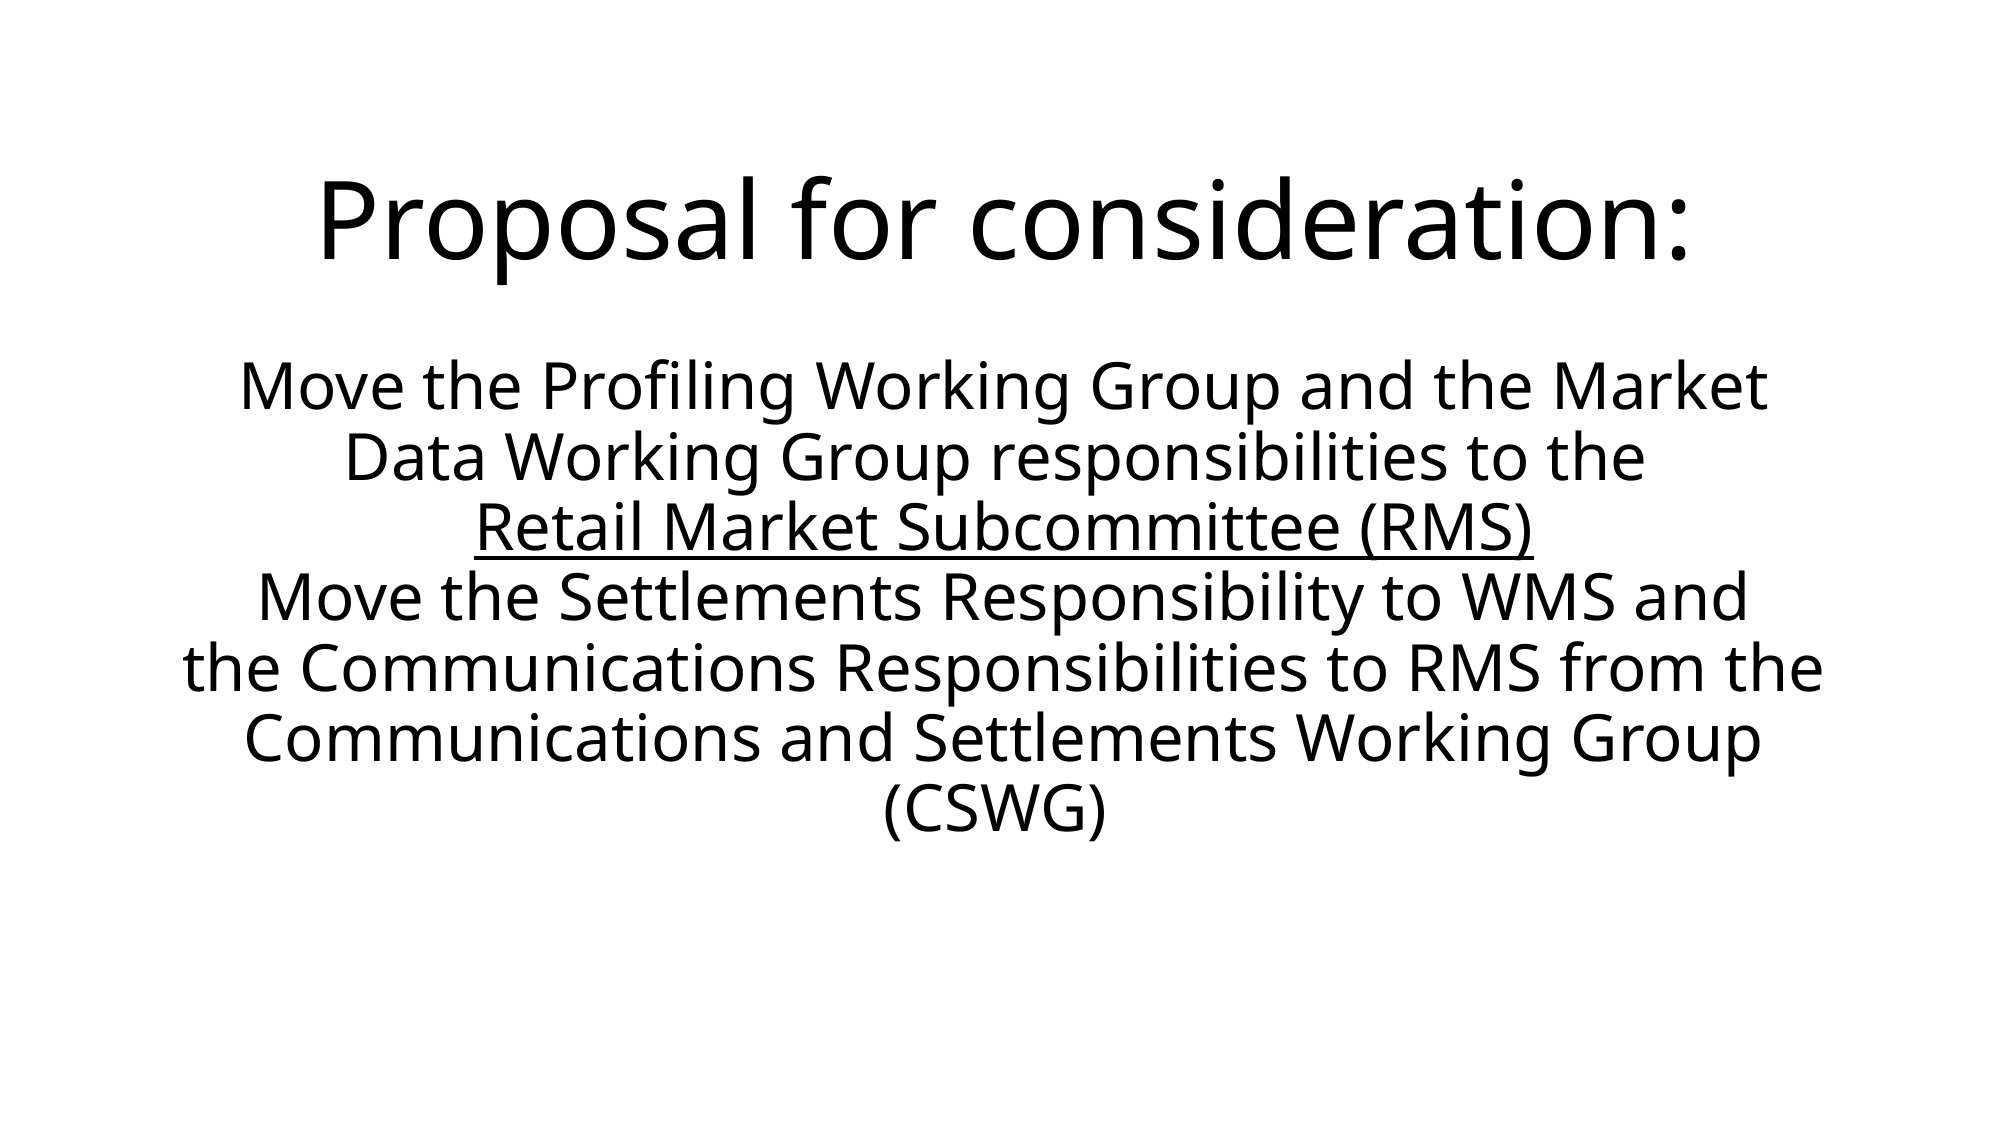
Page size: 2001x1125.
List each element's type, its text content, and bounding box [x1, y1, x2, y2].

title Proposal for consideration: Move the Profiling Working Group and the Market Data Working Group responsibilities to the Retail Market Subcommittee (RMS) Move the Settlements Responsibility to WMS and the Communications Responsibilities to RMS from the Communications and Settlements Working Group (CSWG) [165, 146, 1844, 854]
